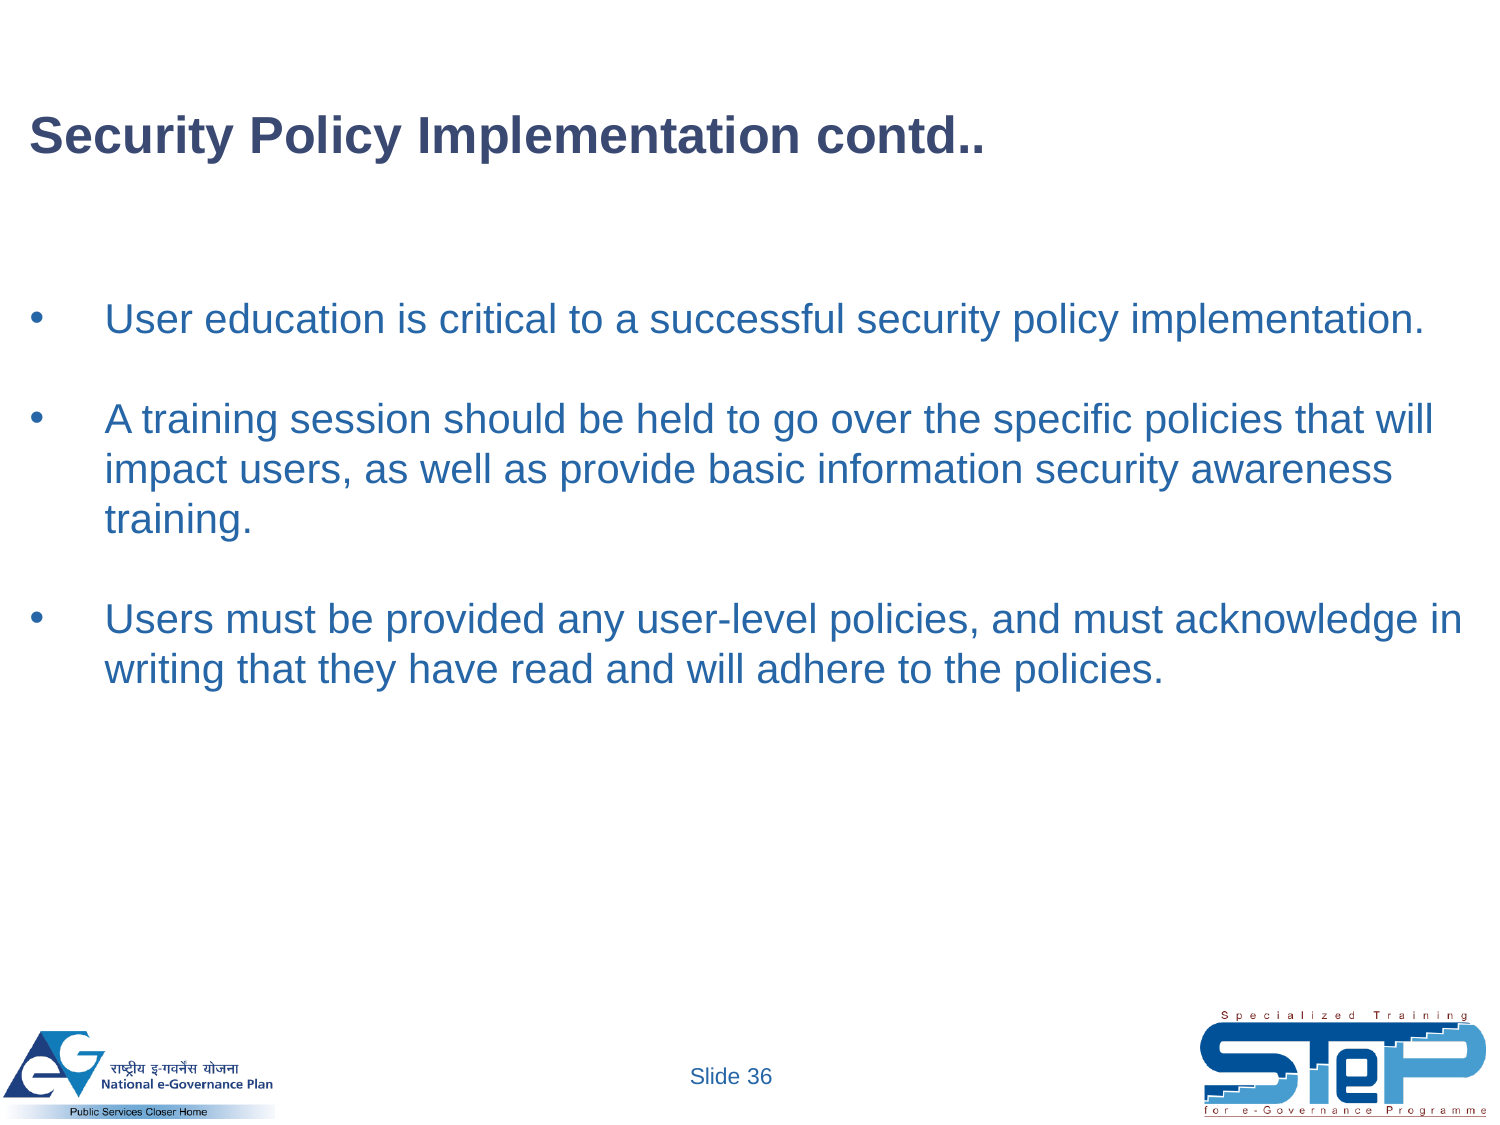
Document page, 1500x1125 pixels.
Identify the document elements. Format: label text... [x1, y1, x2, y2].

picture [2, 1031, 275, 1119]
list User education is critical to a successful security policy implementation. A training session should be held to go over the specific policies that will impact users, as well as provide basic information security awareness training. Users must be provided any user-level policies, and must acknowledge in writing that they have read and will adhere to the policies. [29, 291, 1470, 1001]
picture [1200, 1011, 1486, 1117]
title Security Policy Implementation contd.. [29, 101, 1470, 226]
